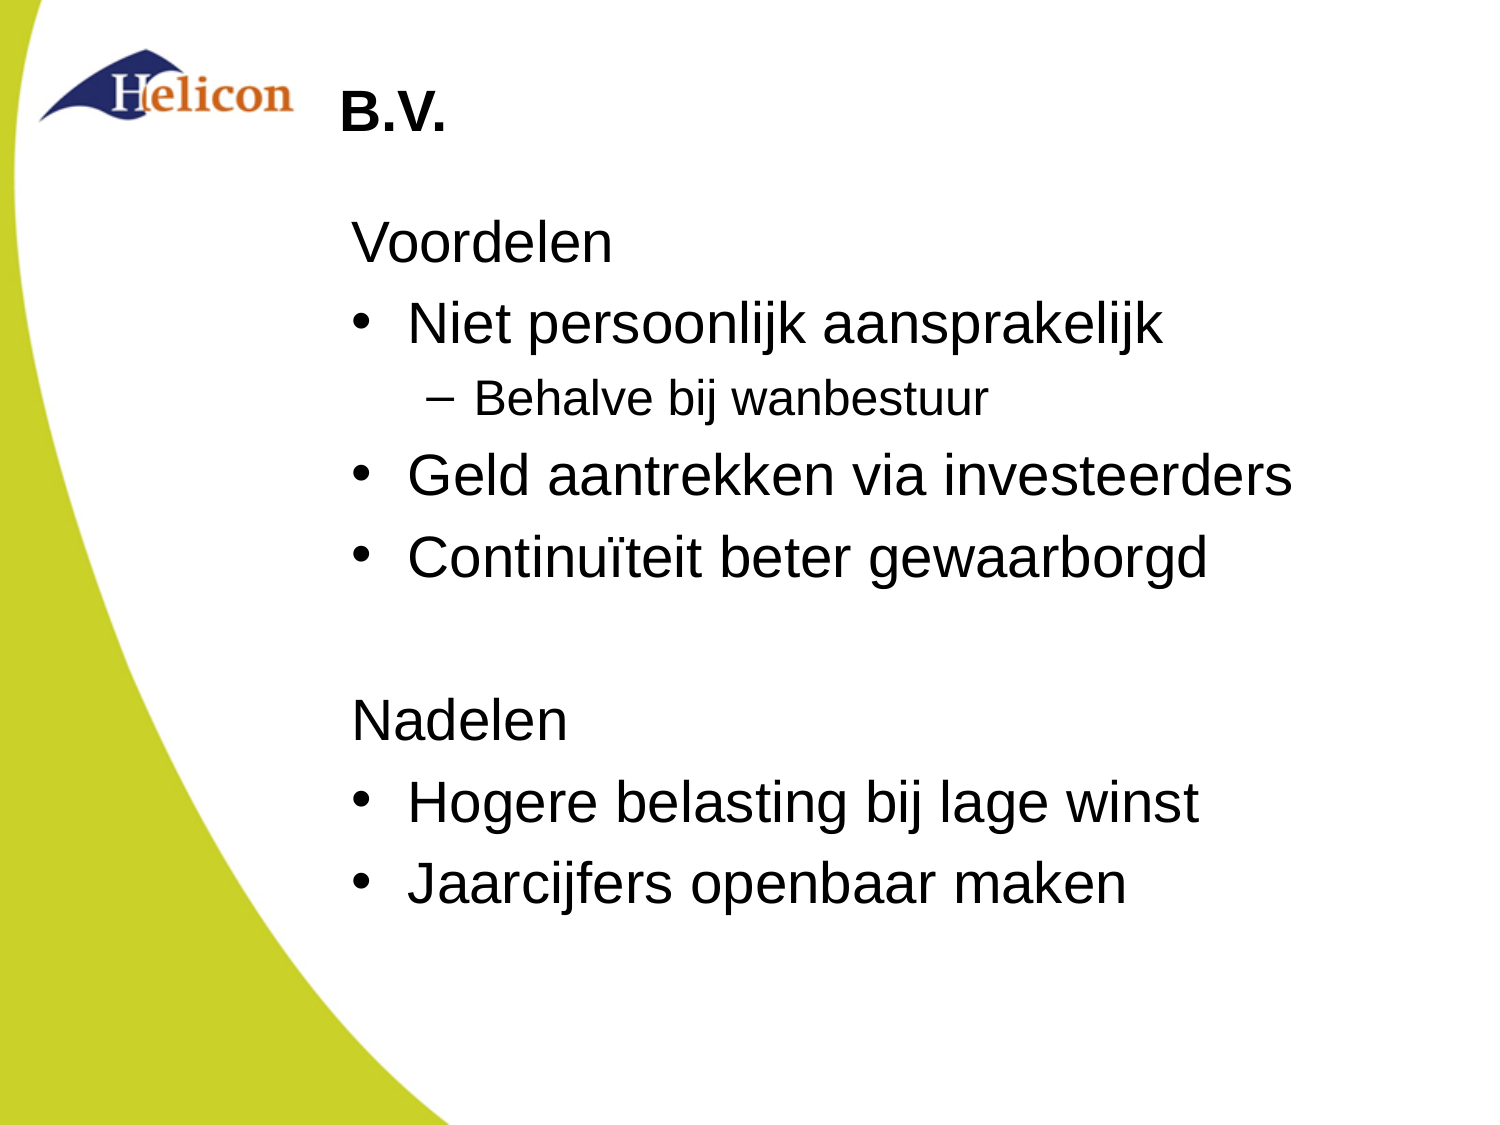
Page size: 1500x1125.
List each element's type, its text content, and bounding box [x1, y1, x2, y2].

list Voordelen Niet persoonlijk aansprakelijk Behalve bij wanbestuur Geld aantrekken via investeerders Continuïteit beter gewaarborgd Nadelen Hogere belasting bij lage winst Jaarcijfers openbaar maken [336, 196, 1425, 1005]
picture [0, 0, 1500, 1125]
title B.V. [324, 54, 1415, 161]
